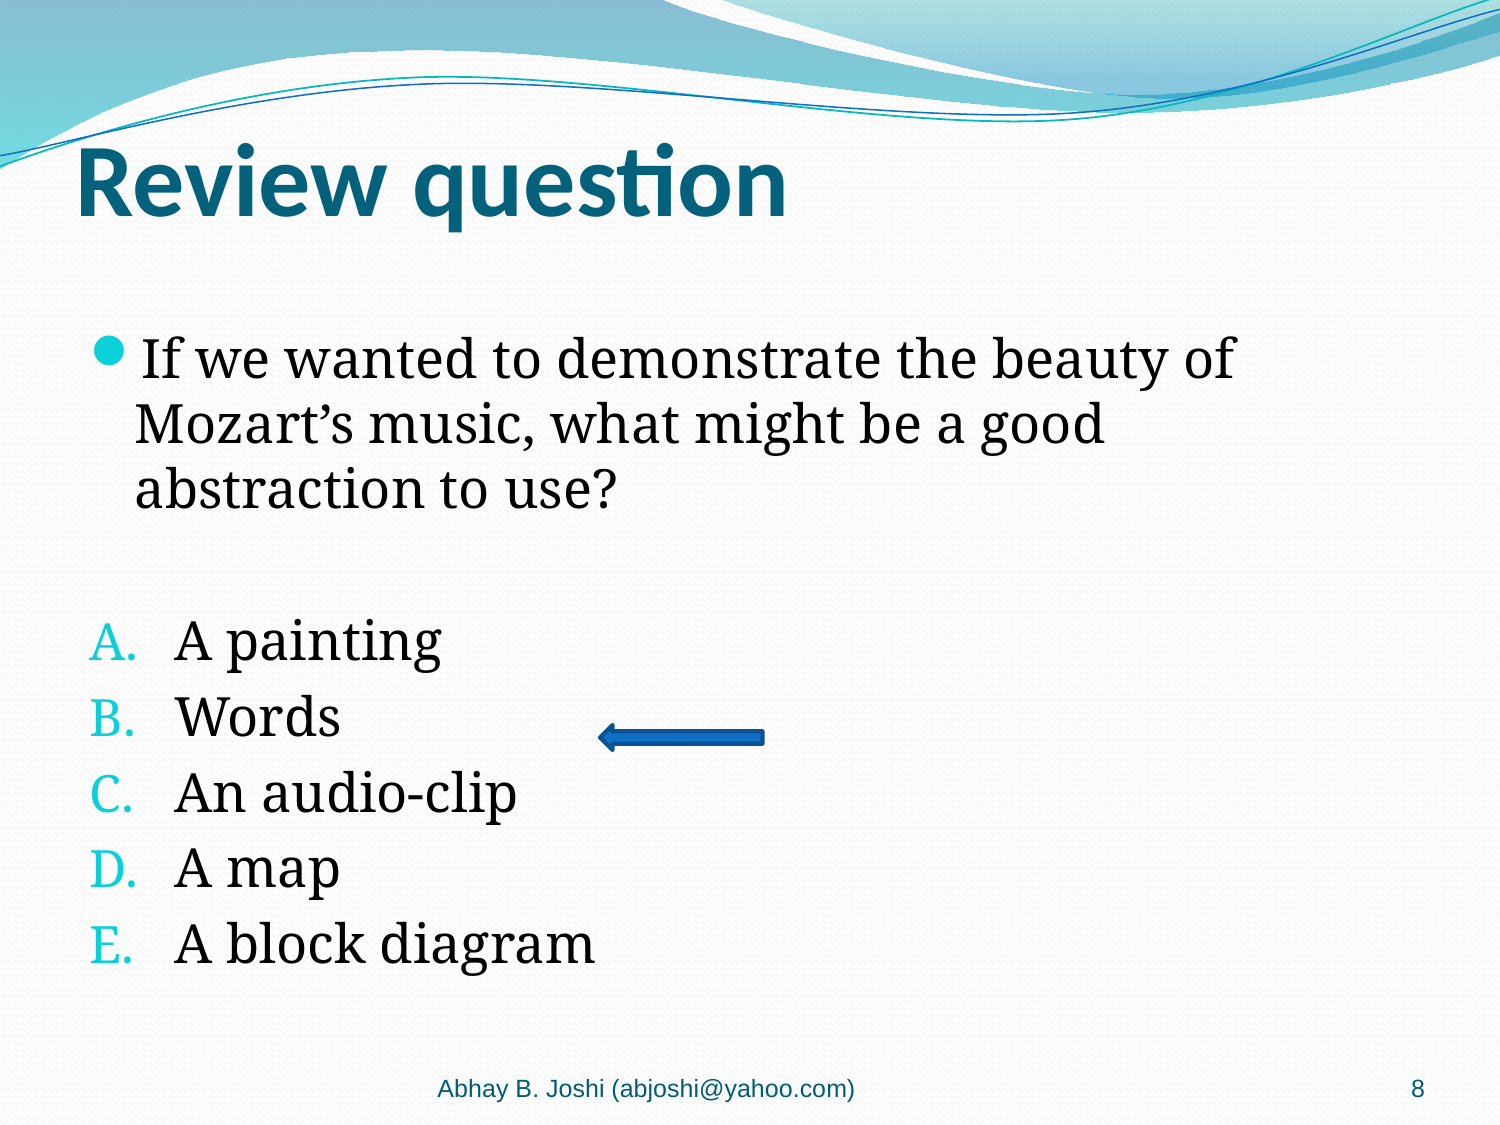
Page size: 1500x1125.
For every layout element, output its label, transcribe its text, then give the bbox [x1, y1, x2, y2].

text_box [597, 723, 765, 752]
title Review question [75, 50, 1425, 238]
slide_number 8 [1299, 1042, 1425, 1103]
list If we wanted to demonstrate the beauty of Mozart’s music, what might be a good abstraction to use? A painting Words An audio-clip A map A block diagram [75, 317, 1425, 1038]
footer Abhay B. Joshi (abjoshi@yahoo.com) [437, 1042, 988, 1103]
